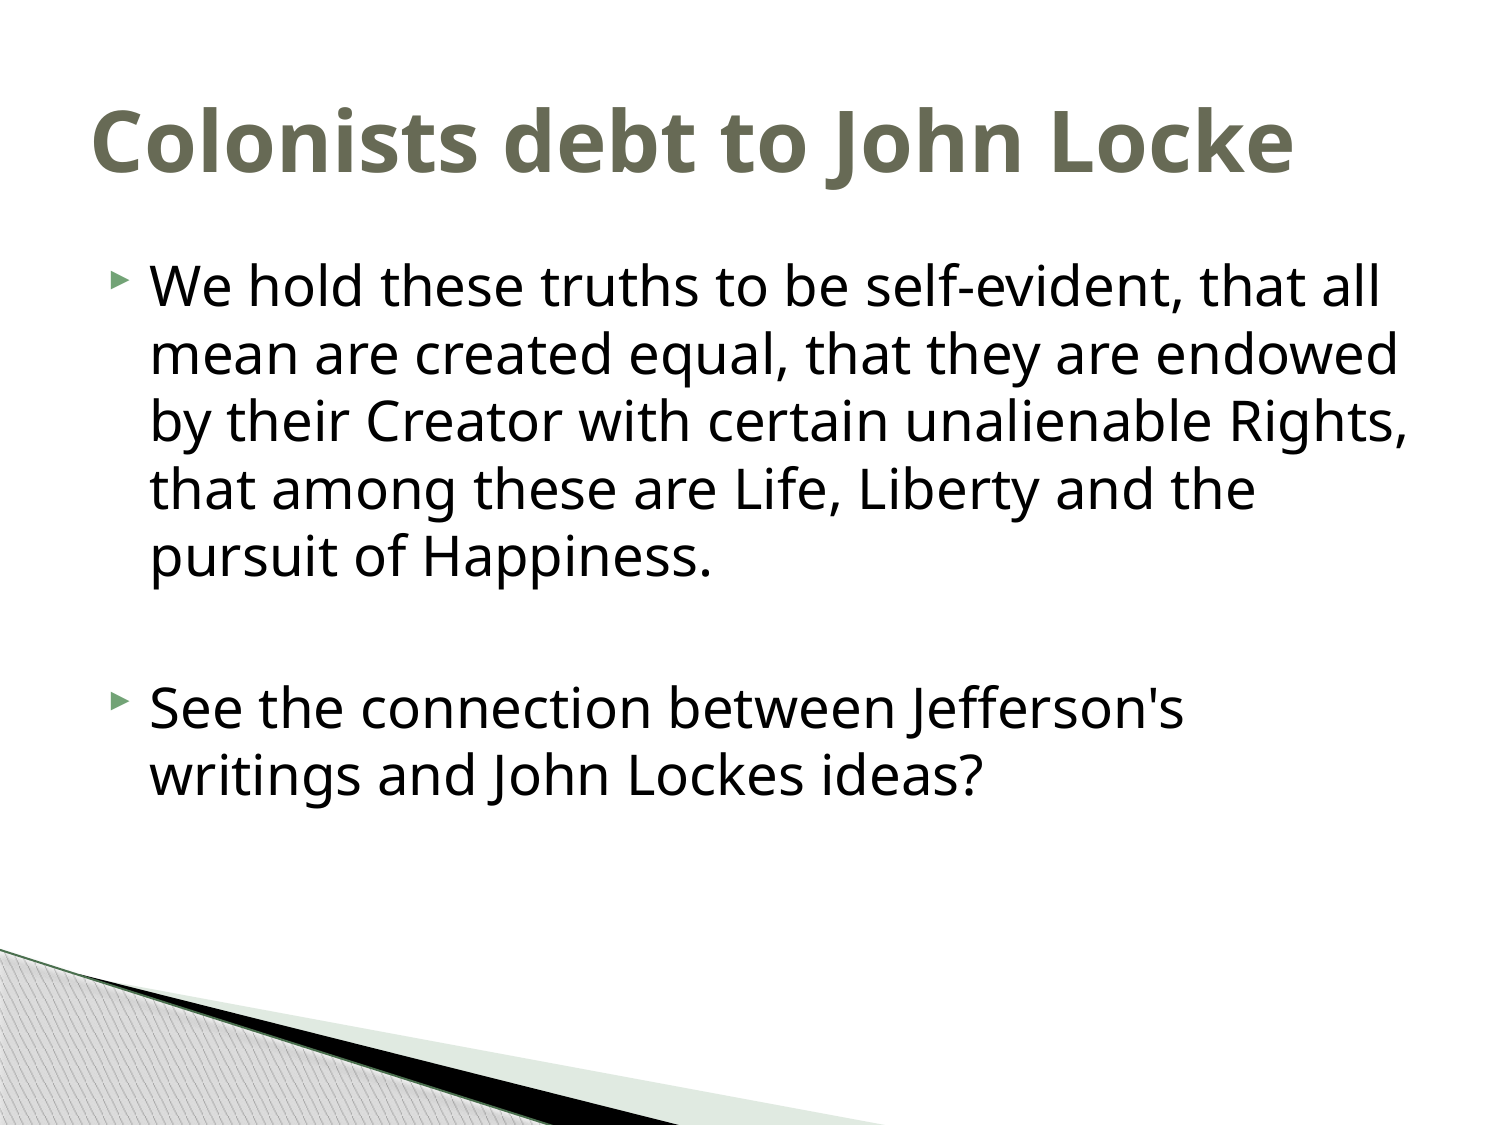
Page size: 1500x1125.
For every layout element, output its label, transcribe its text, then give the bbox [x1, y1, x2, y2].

list We hold these truths to be self-evident, that all mean are created equal, that they are endowed by their Creator with certain unalienable Rights, that among these are Life, Liberty and the pursuit of Happiness. See the connection between Jefferson's writings and John Lockes ideas? [75, 243, 1425, 986]
title Colonists debt to John Locke [75, 45, 1425, 233]
